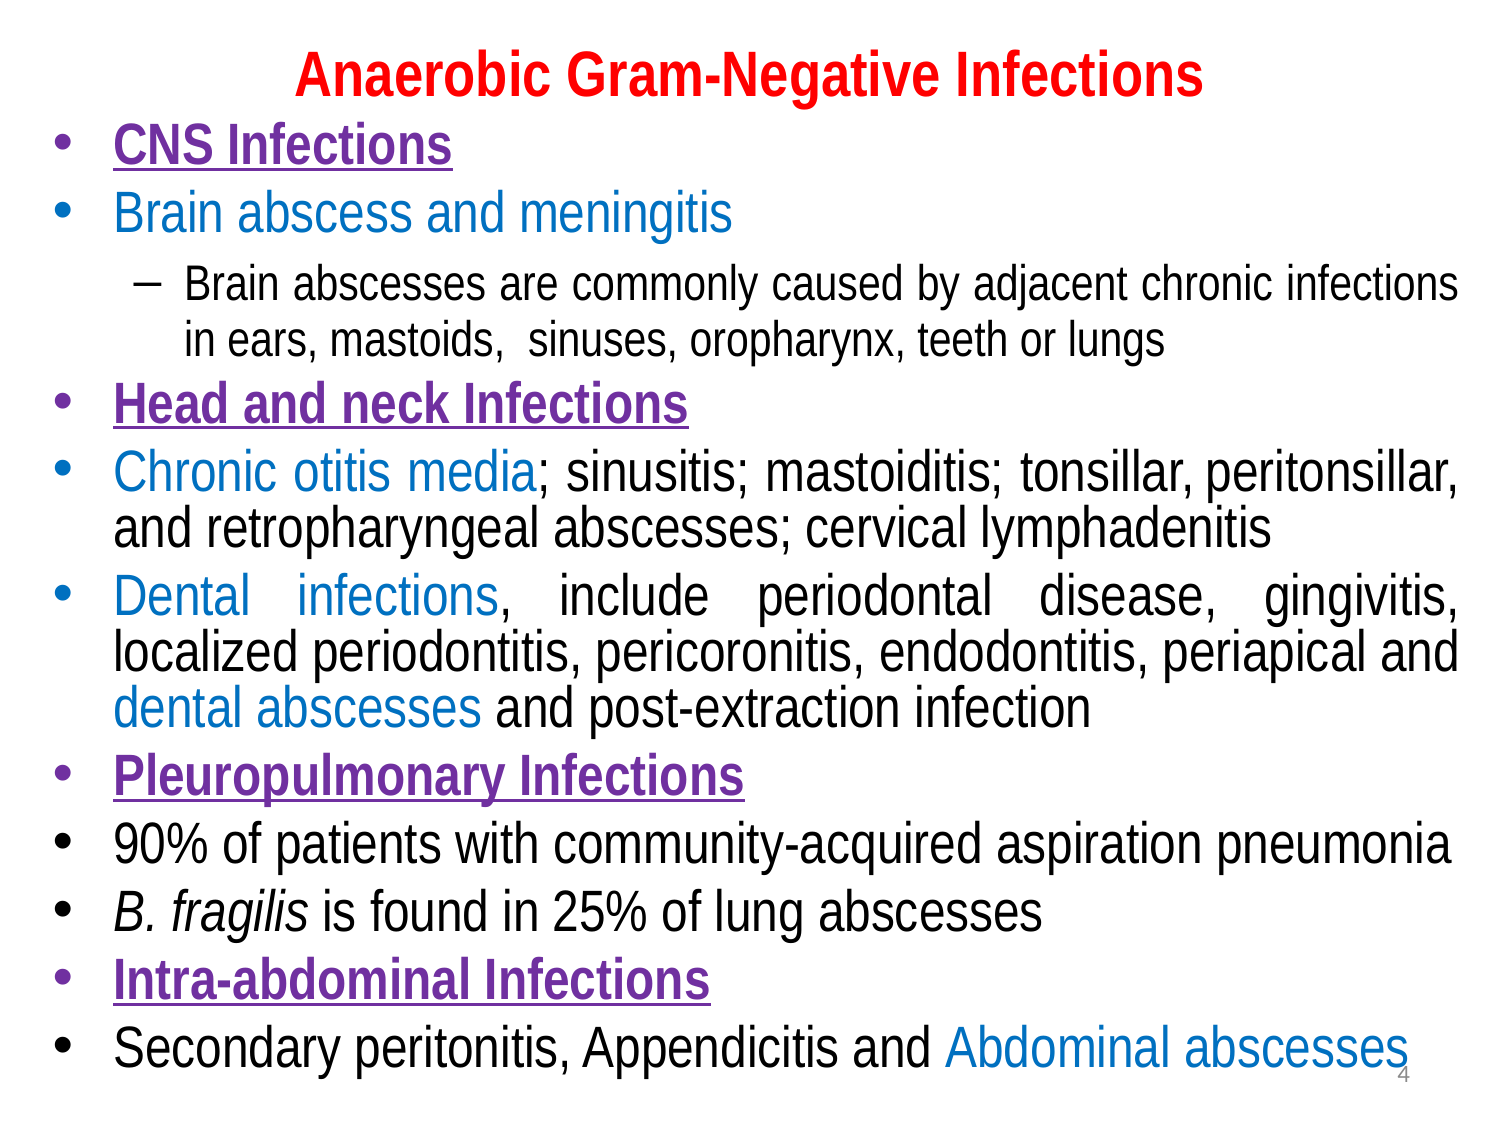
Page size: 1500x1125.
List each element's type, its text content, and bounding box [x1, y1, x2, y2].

slide_number 4 [1074, 1042, 1425, 1103]
title Anaerobic Gram-Negative Infections [75, 24, 1425, 112]
list CNS Infections Brain abscess and meningitis Brain abscesses are commonly caused by adjacent chronic infections in ears, mastoids, sinuses, oropharynx, teeth or lungs Head and neck Infections Chronic otitis media; sinusitis; mastoiditis; tonsillar, peritonsillar, and retropharyngeal abscesses; cervical lymphadenitis Dental infections, include periodontal disease, gingivitis, localized periodontitis, pericoronitis, endodontitis, periapical and dental abscesses and post-extraction infection Pleuropulmonary Infections 90% of patients with community-acquired aspiration pneumonia B. fragilis is found in 25% of lung abscesses Intra-abdominal Infections Secondary peritonitis, Appendicitis and Abdominal abscesses [37, 112, 1475, 1100]
footer [512, 1042, 988, 1103]
